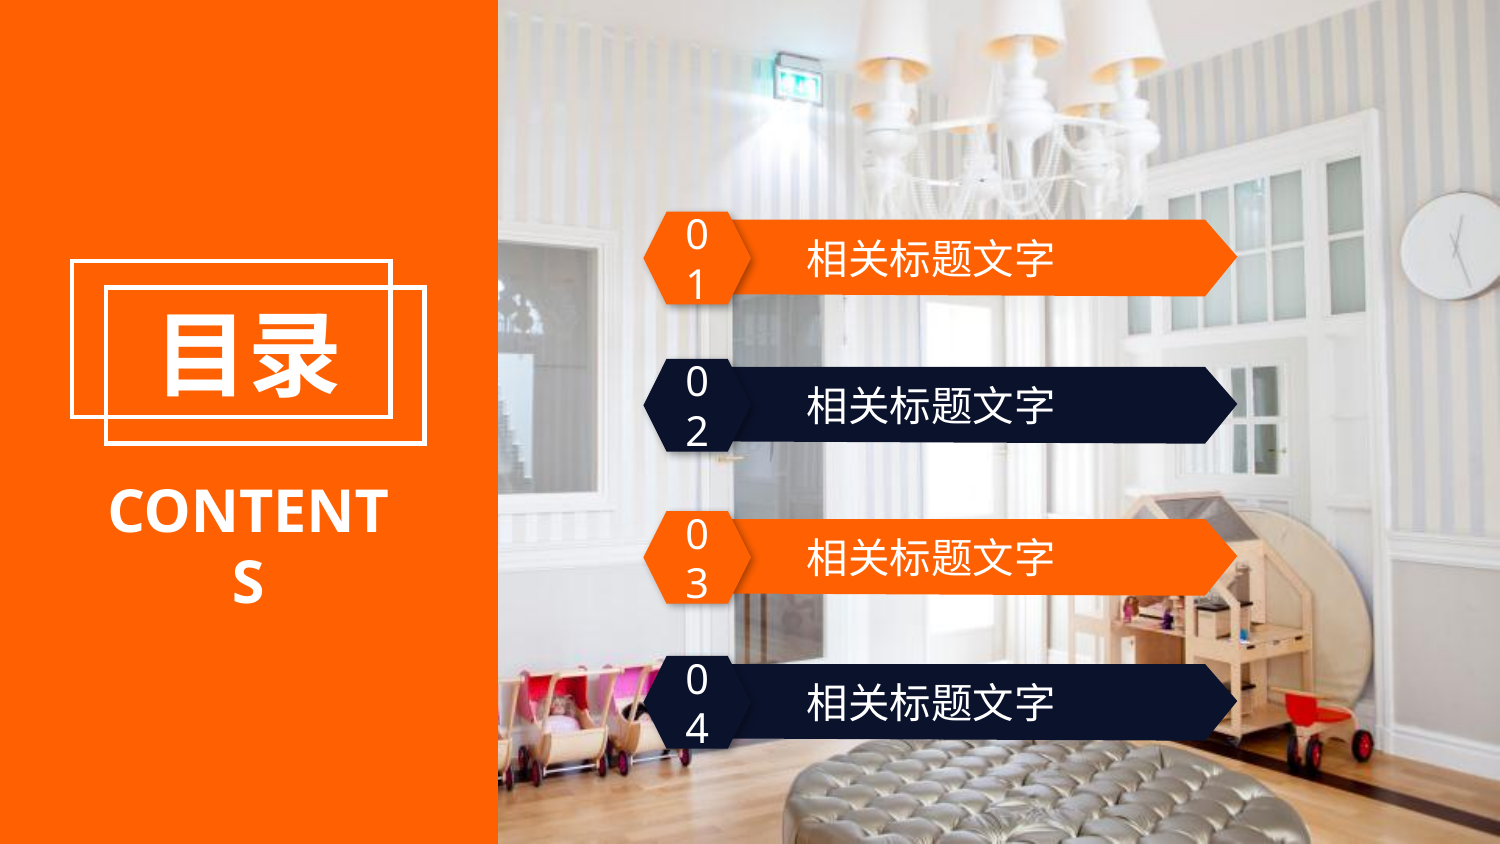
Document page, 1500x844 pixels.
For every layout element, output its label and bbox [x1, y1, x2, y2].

picture [0, 0, 1500, 844]
text_box [71, 261, 425, 444]
